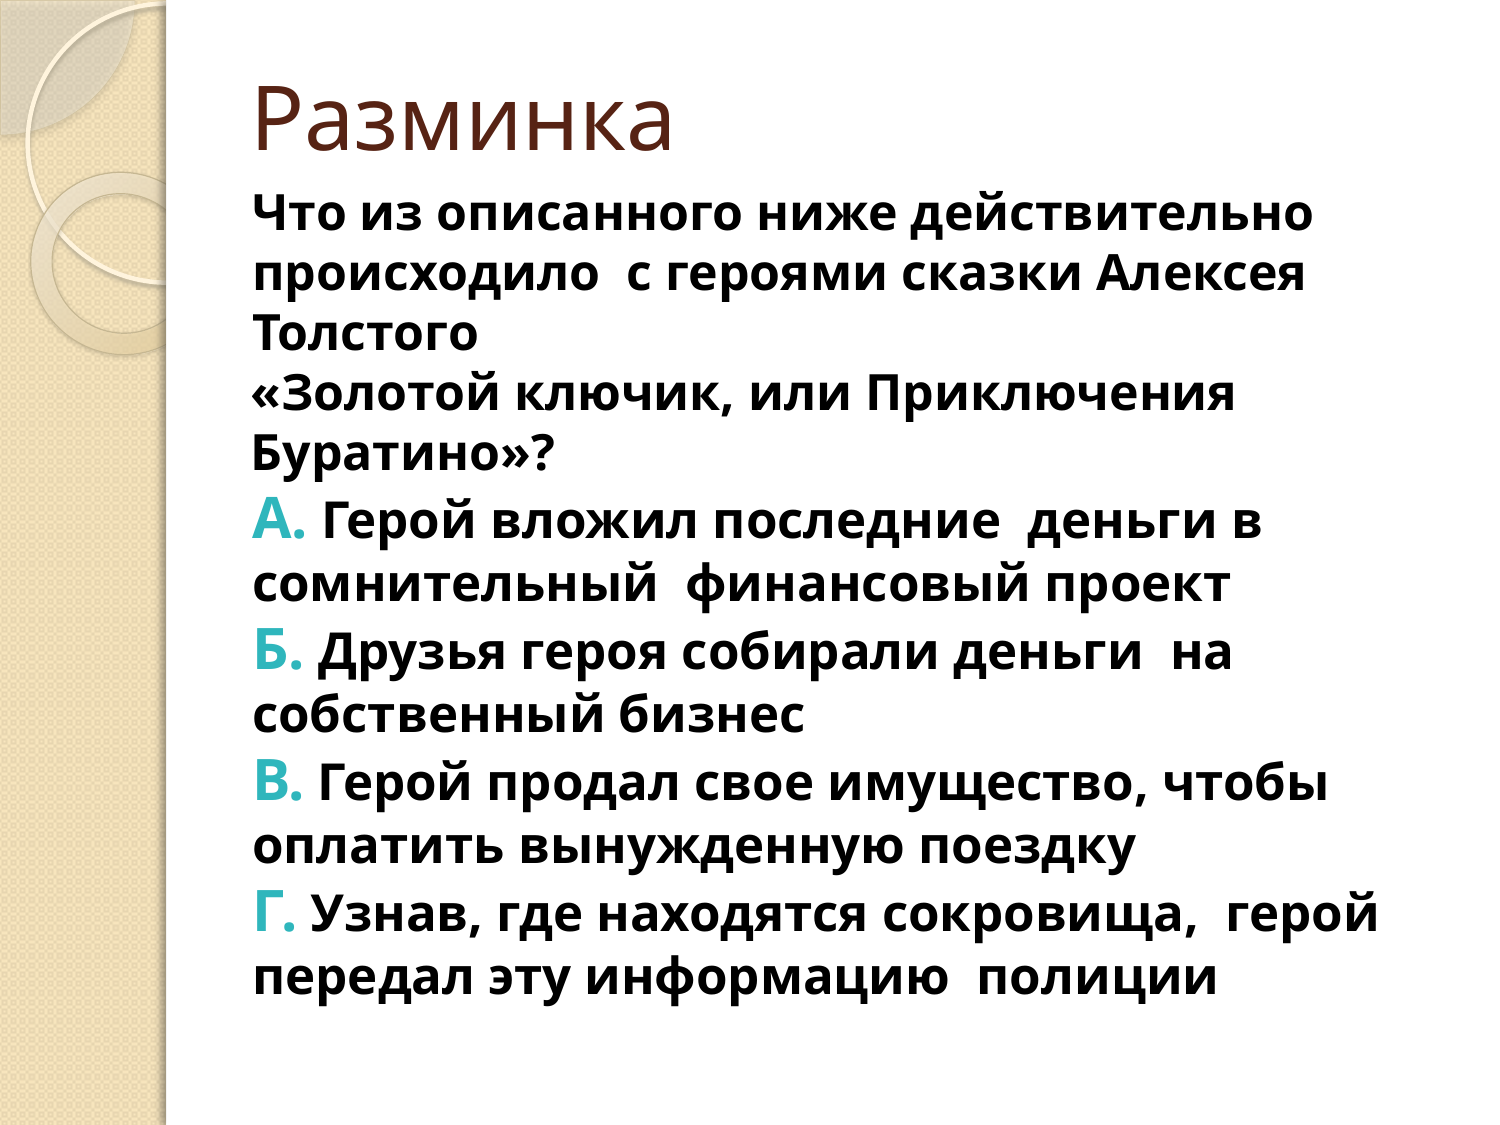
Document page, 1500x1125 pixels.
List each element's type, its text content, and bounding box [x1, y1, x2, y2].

list Что из описанного ниже действительно происходило с героями сказки Алексея Толстого «Золотой ключик, или Приключения Буратино»? А. Герой вложил последние деньги в сомнительный финансовый проект Б. Друзья героя собирали деньги на собственный бизнес В. Герой продал свое имущество, чтобы оплатить вынужденную поездку Г. Узнав, где находятся сокровища, герой передал эту информацию полиции [235, 172, 1466, 1025]
title Разминка [235, 45, 1466, 172]
